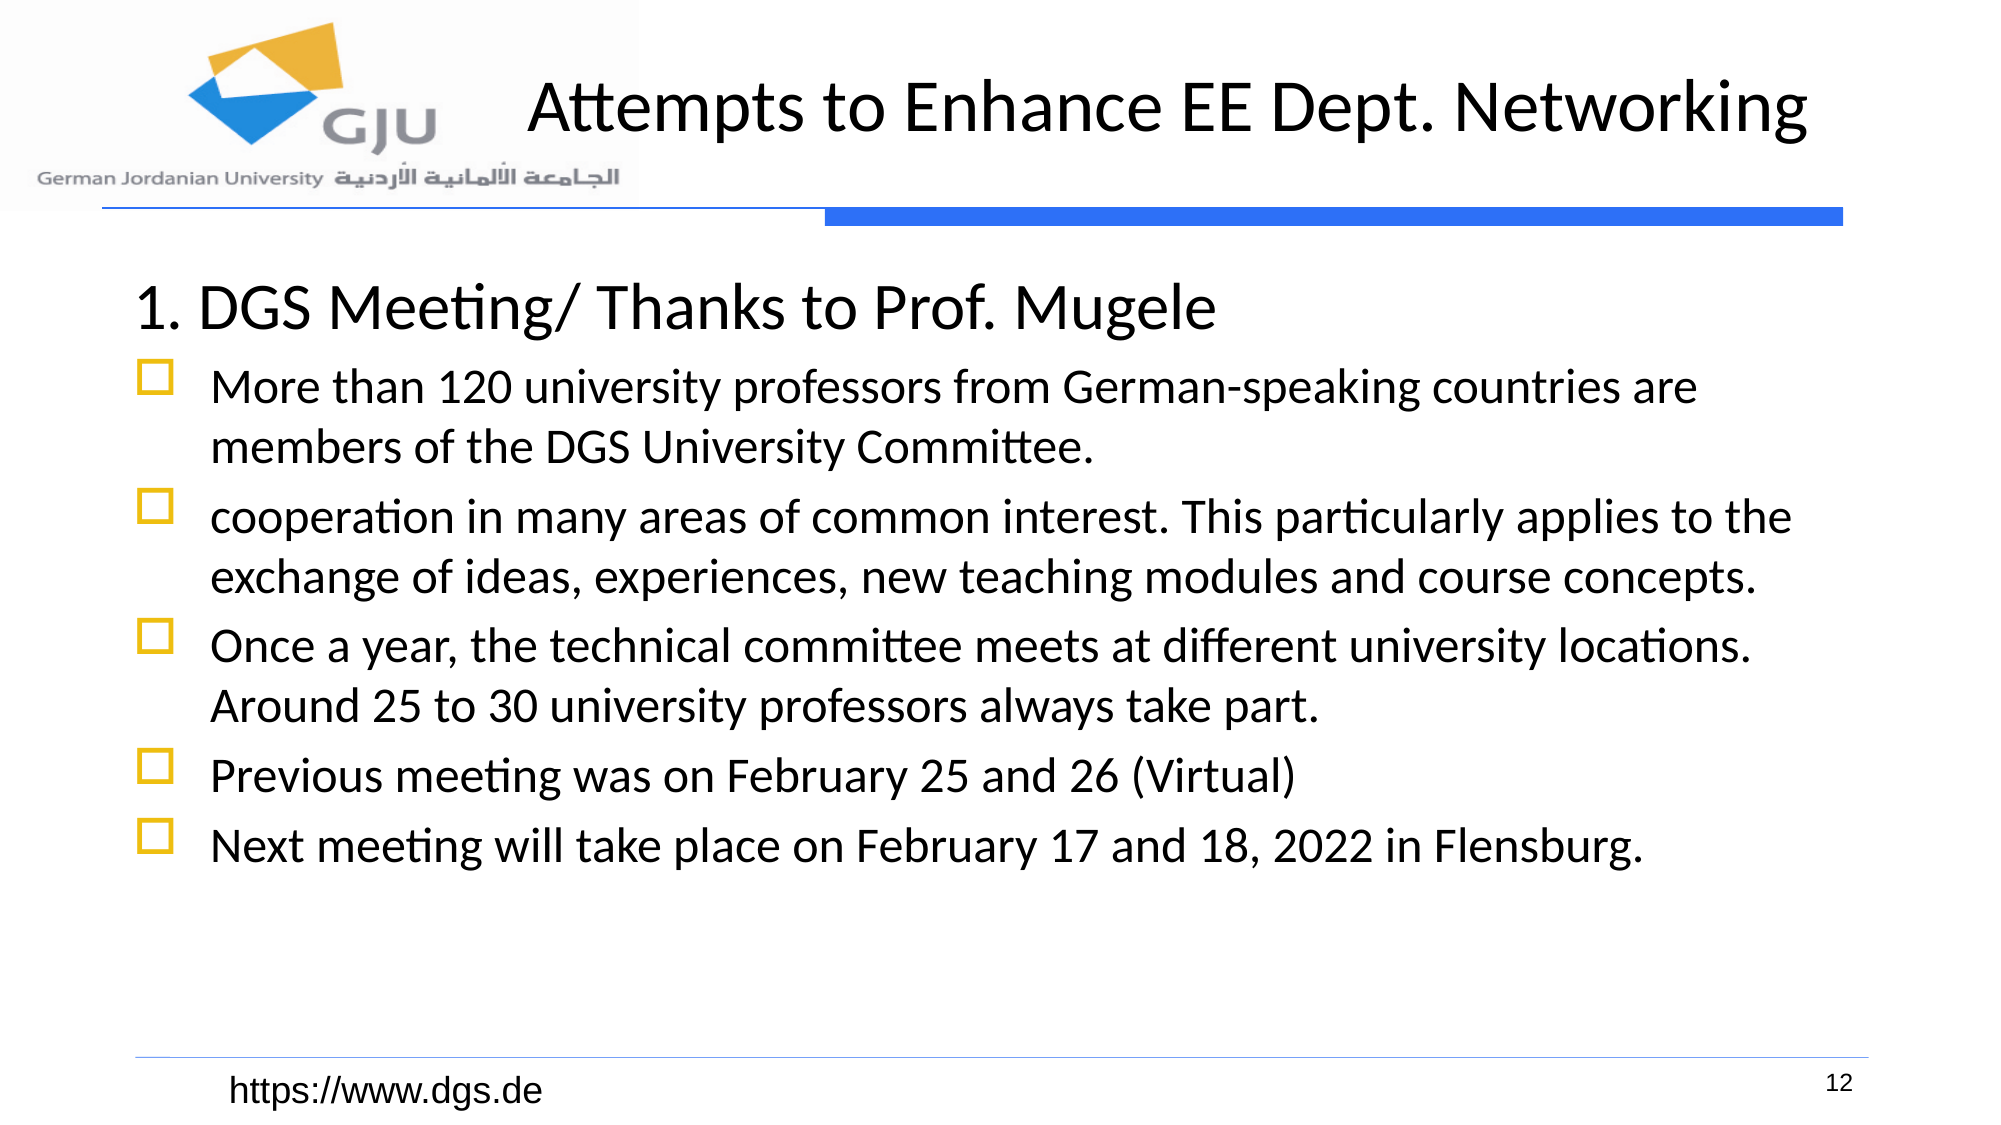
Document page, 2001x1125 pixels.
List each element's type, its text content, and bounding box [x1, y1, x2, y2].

list 1. DGS Meeting/ Thanks to Prof. Mugele More than 120 university professors from German-speaking countries are members of the DGS University Committee. cooperation in many areas of common interest. This particularly applies to the exchange of ideas, experiences, new teaching modules and course concepts. Once a year, the technical committee meets at different university locations. Around 25 to 30 university professors always take part. Previous meeting was on February 25 and 26 (Virtual) Next meeting will take place on February 17 and 18, 2022 in Flensburg. [118, 255, 1868, 1047]
slide_number 12 [1434, 1058, 1869, 1105]
title Attempts to Enhance EE Dept. Networking [512, 0, 1913, 154]
text_box https://www.dgs.de [214, 1058, 559, 1119]
picture [0, 0, 639, 211]
